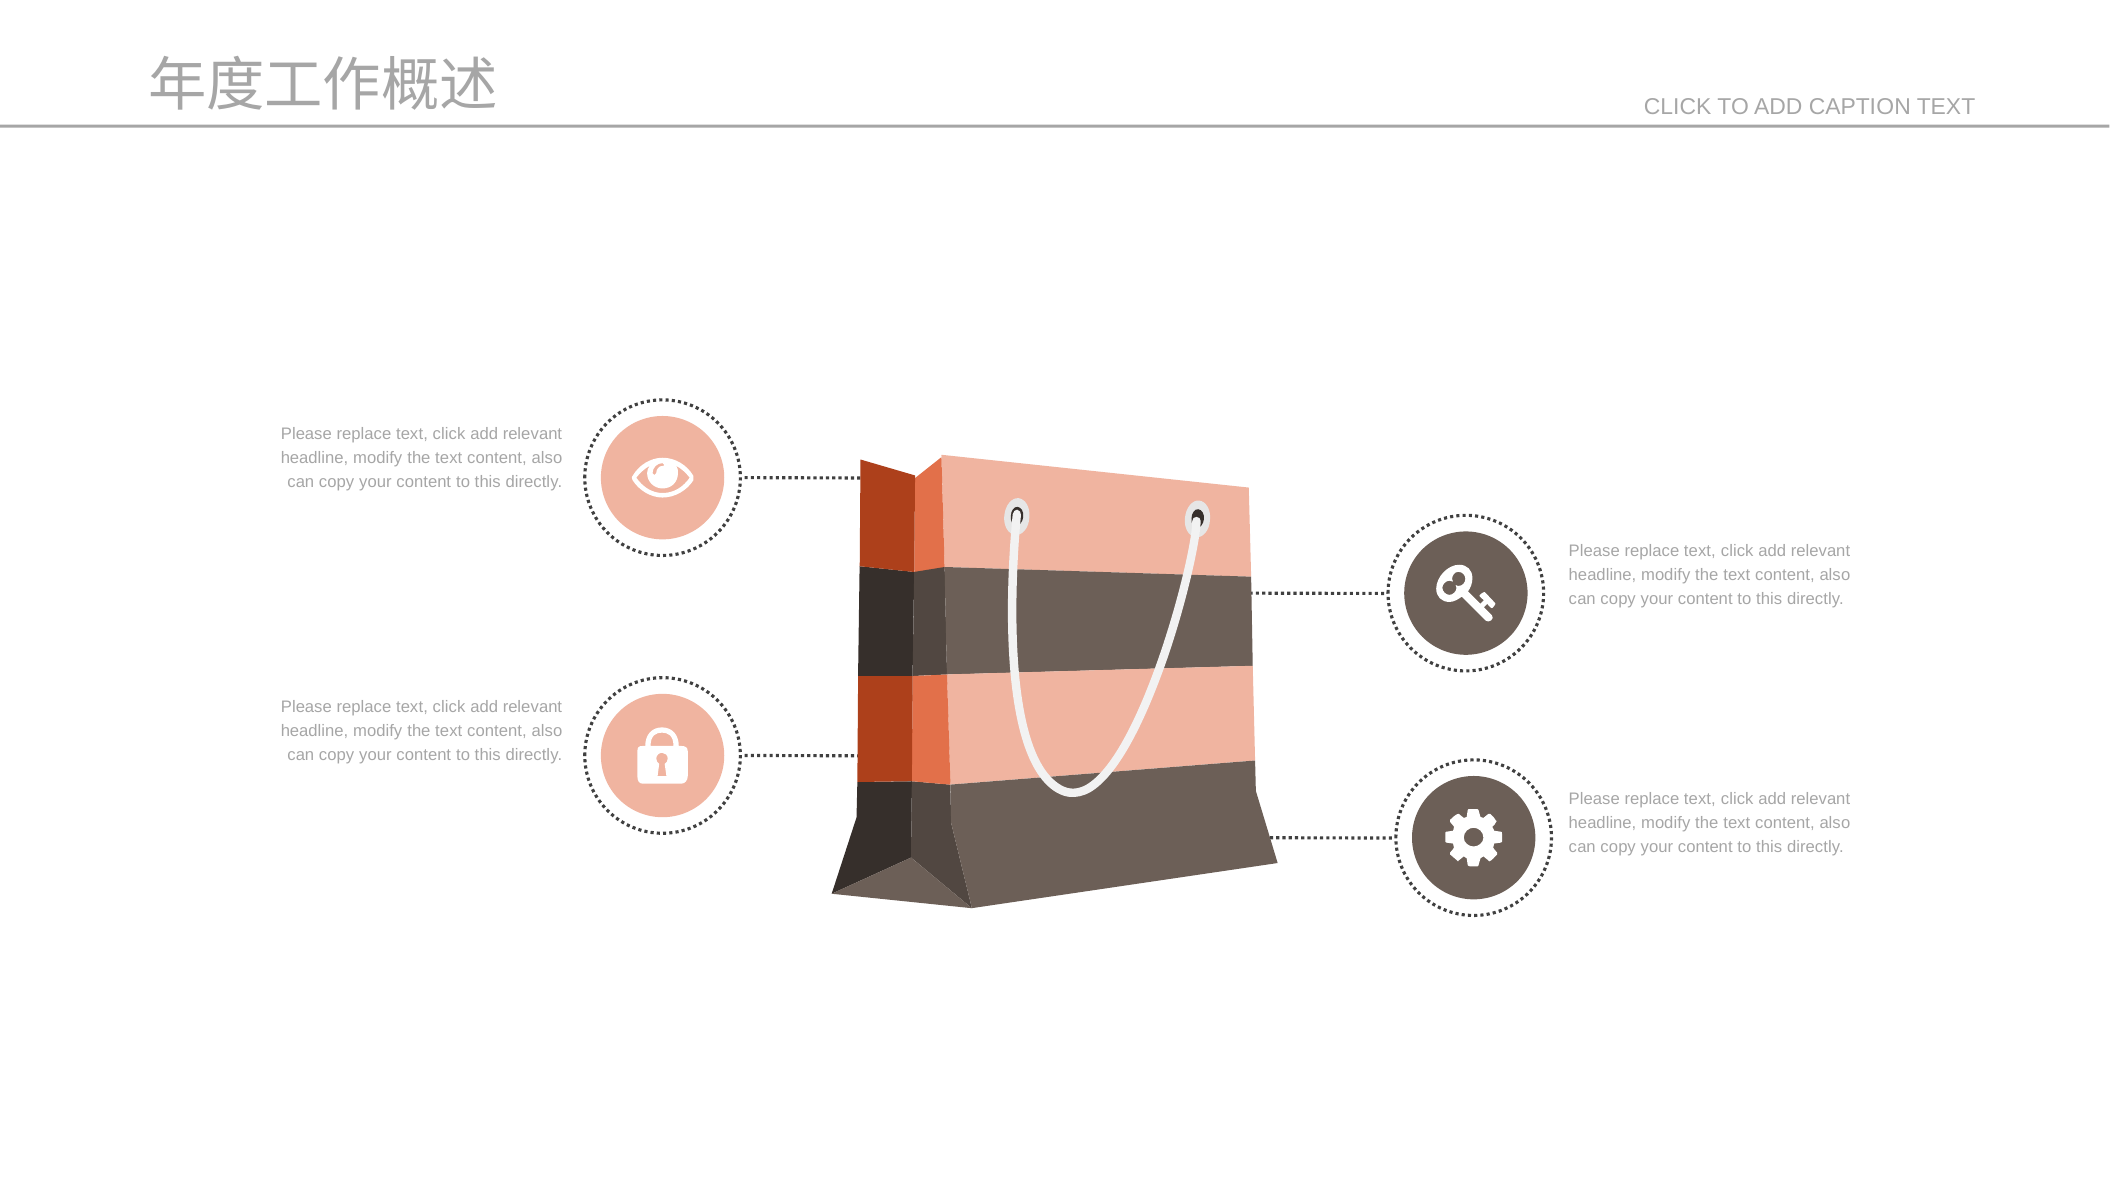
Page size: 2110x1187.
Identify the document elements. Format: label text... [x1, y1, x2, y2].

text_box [1387, 515, 1544, 671]
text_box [584, 677, 741, 834]
text_box 年度工作概述 [148, 47, 528, 118]
text_box Please replace text, click add relevant headline, modify the text content, also can copy your content to this directly. [271, 692, 563, 764]
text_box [584, 399, 741, 556]
text_box Please replace text, click add relevant headline, modify the text content, also can copy your content to this directly. [271, 419, 563, 491]
text_box [0, 124, 2110, 129]
text_box Please replace text, click add relevant headline, modify the text content, also can copy your content to this directly. [1568, 784, 1860, 856]
text_box CLICK TO ADD CAPTION TEXT [1596, 91, 1976, 119]
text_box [1395, 759, 1552, 916]
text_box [831, 454, 1278, 909]
text_box Please replace text, click add relevant headline, modify the text content, also can copy your content to this directly. [1568, 535, 1860, 608]
